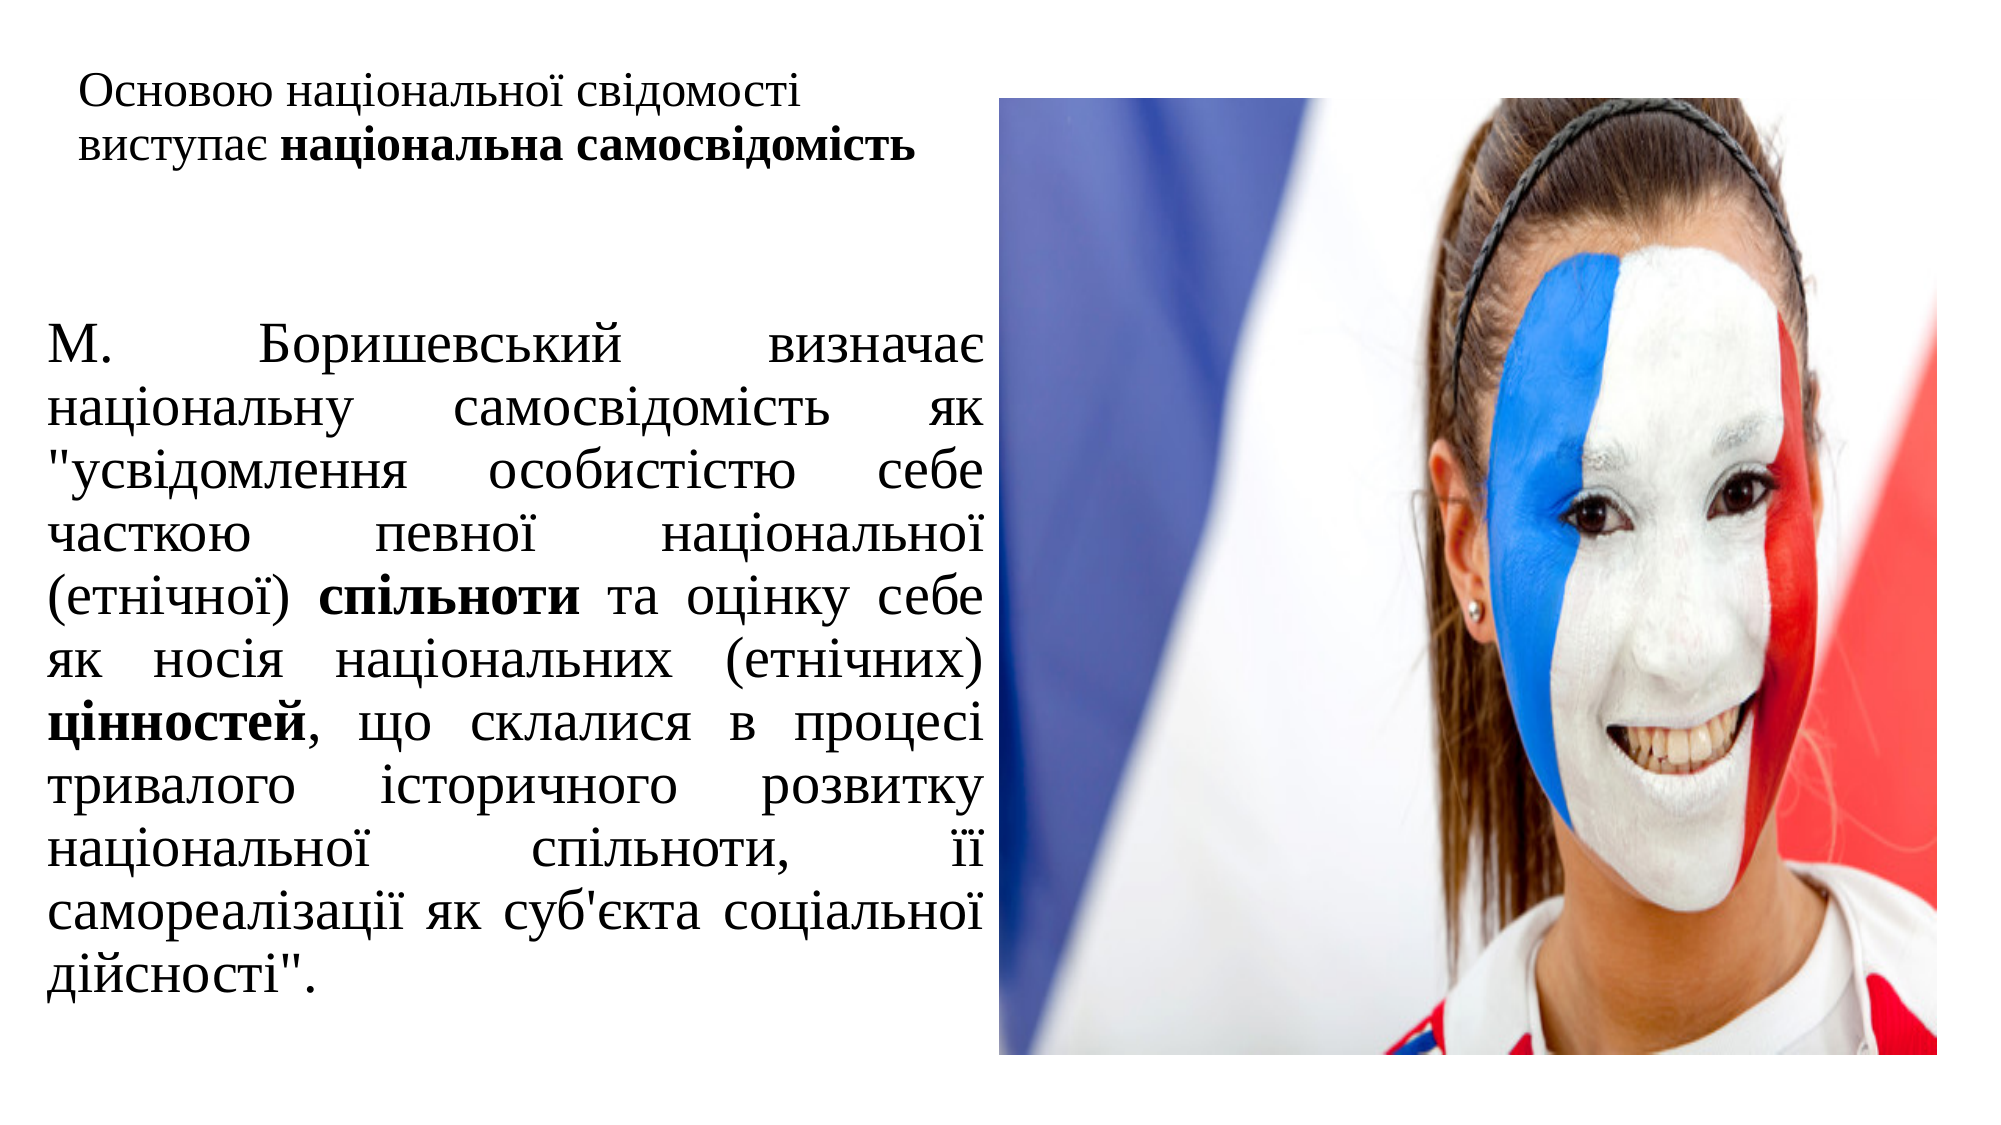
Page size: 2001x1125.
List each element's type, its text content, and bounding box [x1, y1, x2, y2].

title Основою національної свідомості виступає національна самосвідомість [63, 15, 935, 239]
list М. Боришевський визначає національну самосвідомість як "усвідомлення особистістю себе часткою певної національної (етнічної) спільноти та оцінку себе як носія національних (етнічних) цінностей, що склалися в процесі тривалого історичного розвитку національної спільноти, її самореалізації як суб'єкта соціальної дійсності". [32, 239, 999, 1027]
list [999, 98, 1937, 1055]
